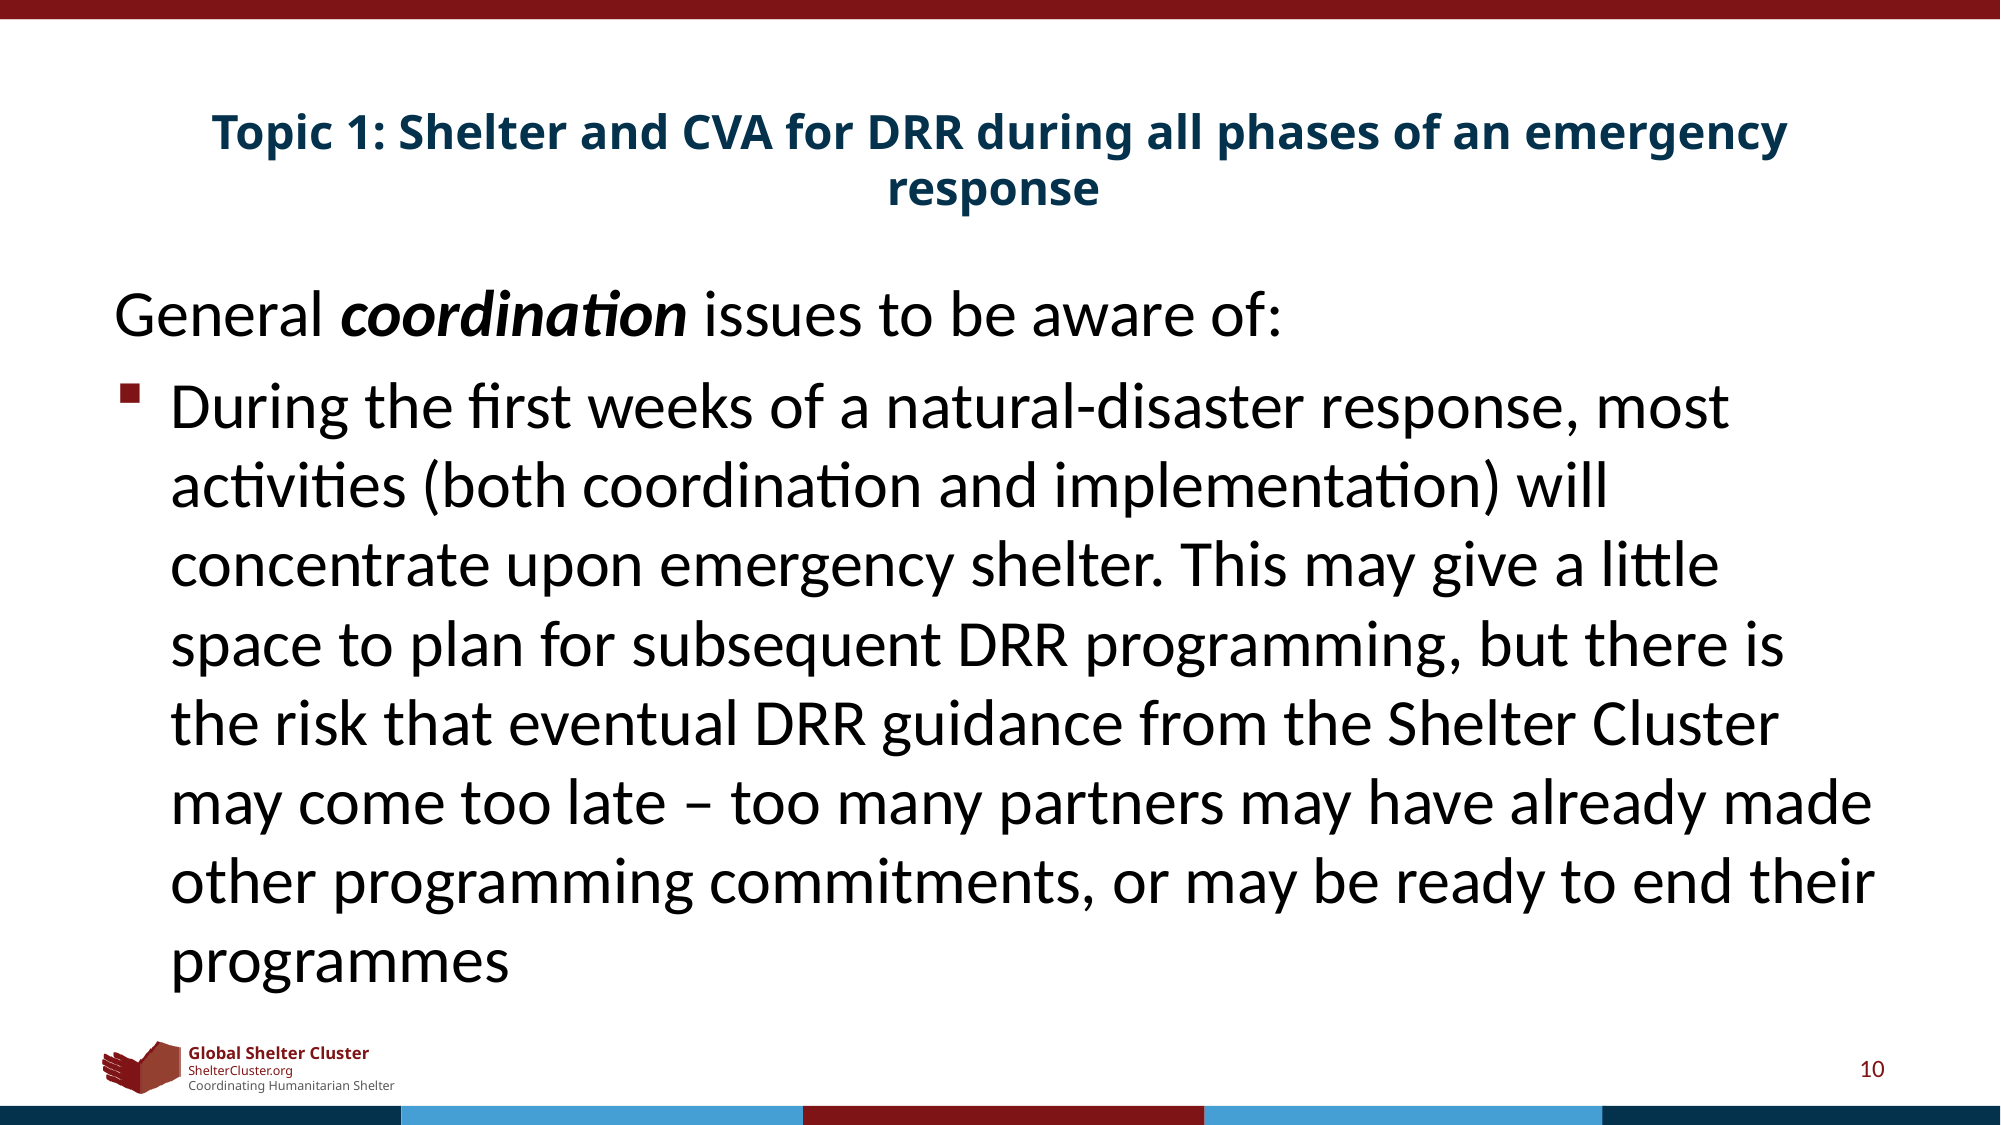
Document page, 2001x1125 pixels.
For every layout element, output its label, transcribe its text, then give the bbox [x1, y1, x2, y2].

picture [102, 1041, 181, 1094]
title Topic 1: Shelter and CVA for DRR during all phases of an emergency response [99, 93, 1900, 262]
list General coordination issues to be aware of: During the first weeks of a natural-disaster response, most activities (both coordination and implementation) will concentrate upon emergency shelter. This may give a little space to plan for subsequent DRR programming, but there is the risk that eventual DRR guidance from the Shelter Cluster may come too late – too many partners may have already made other programming commitments, or may be ready to end their programmes [99, 262, 1900, 1005]
slide_number 10 [1433, 1037, 1900, 1098]
